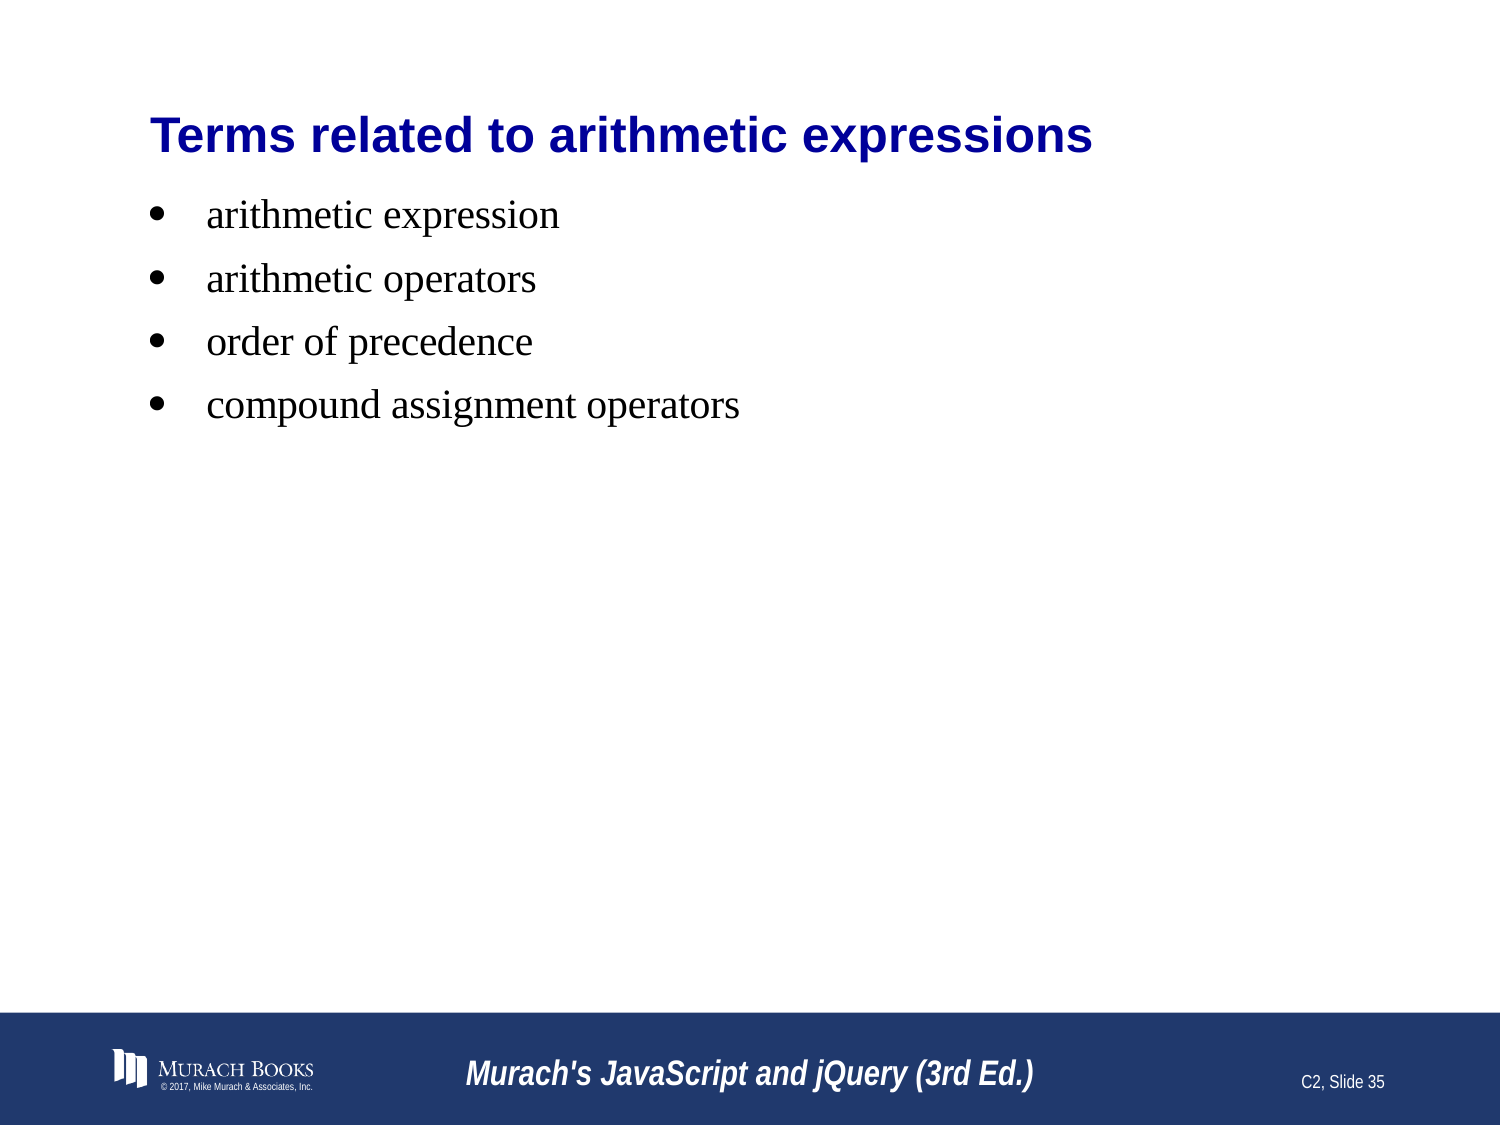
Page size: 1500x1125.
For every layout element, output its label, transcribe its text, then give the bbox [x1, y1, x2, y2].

slide_number Murach's JavaScript and jQuery (3rd Ed.) [463, 1025, 1050, 1100]
slide_number C2, Slide 35 [1087, 1025, 1400, 1100]
title Terms related to arithmetic expressions [150, 102, 1350, 164]
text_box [149, 187, 1350, 442]
footer © 2017, Mike Murach & Associates, Inc. [12, 1025, 463, 1100]
